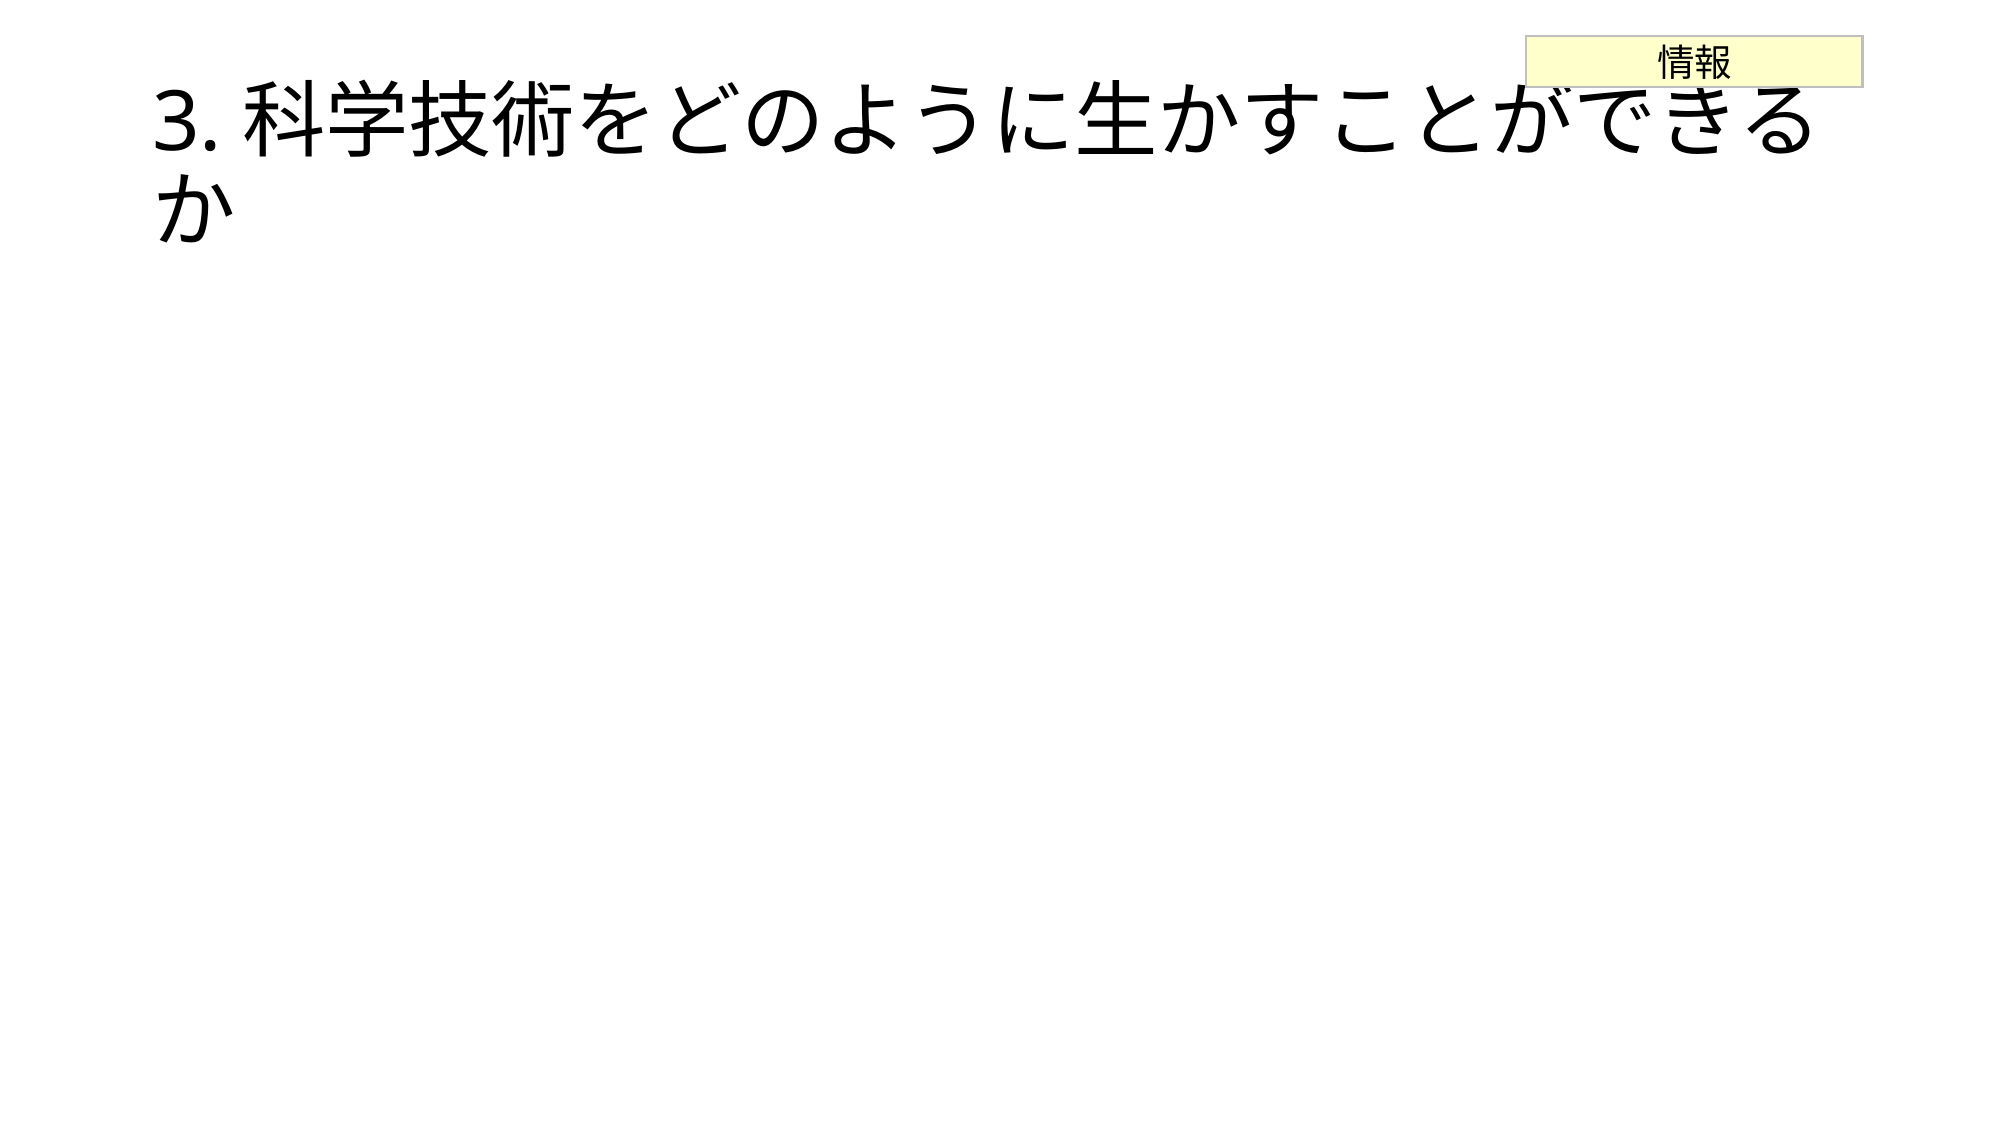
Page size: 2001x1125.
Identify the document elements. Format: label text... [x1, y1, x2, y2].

text_box 情報 [1525, 35, 1864, 88]
title 3.科学技術をどのように生かすことができるか [137, 59, 1863, 278]
